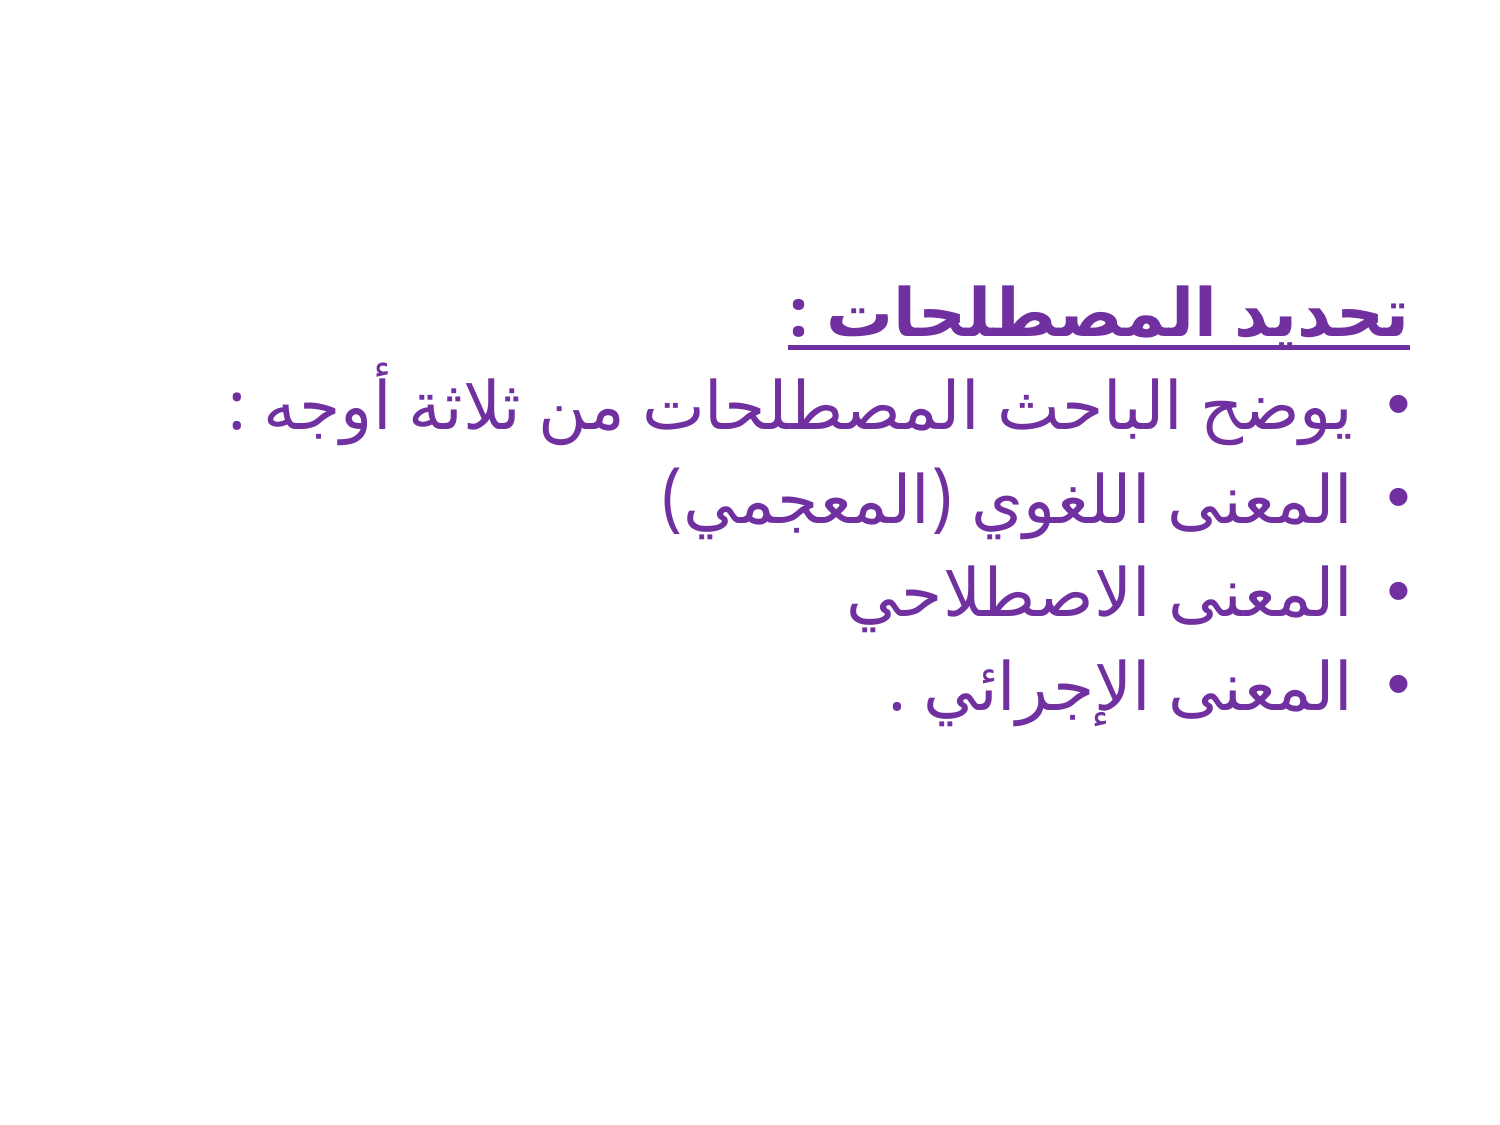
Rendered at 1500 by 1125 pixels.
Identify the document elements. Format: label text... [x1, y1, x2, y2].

list تحديد المصطلحات : يوضح الباحث المصطلحات من ثلاثة أوجه : المعنى اللغوي (المعجمي) المعنى الاصطلاحي المعنى الإجرائي . [75, 262, 1425, 1005]
